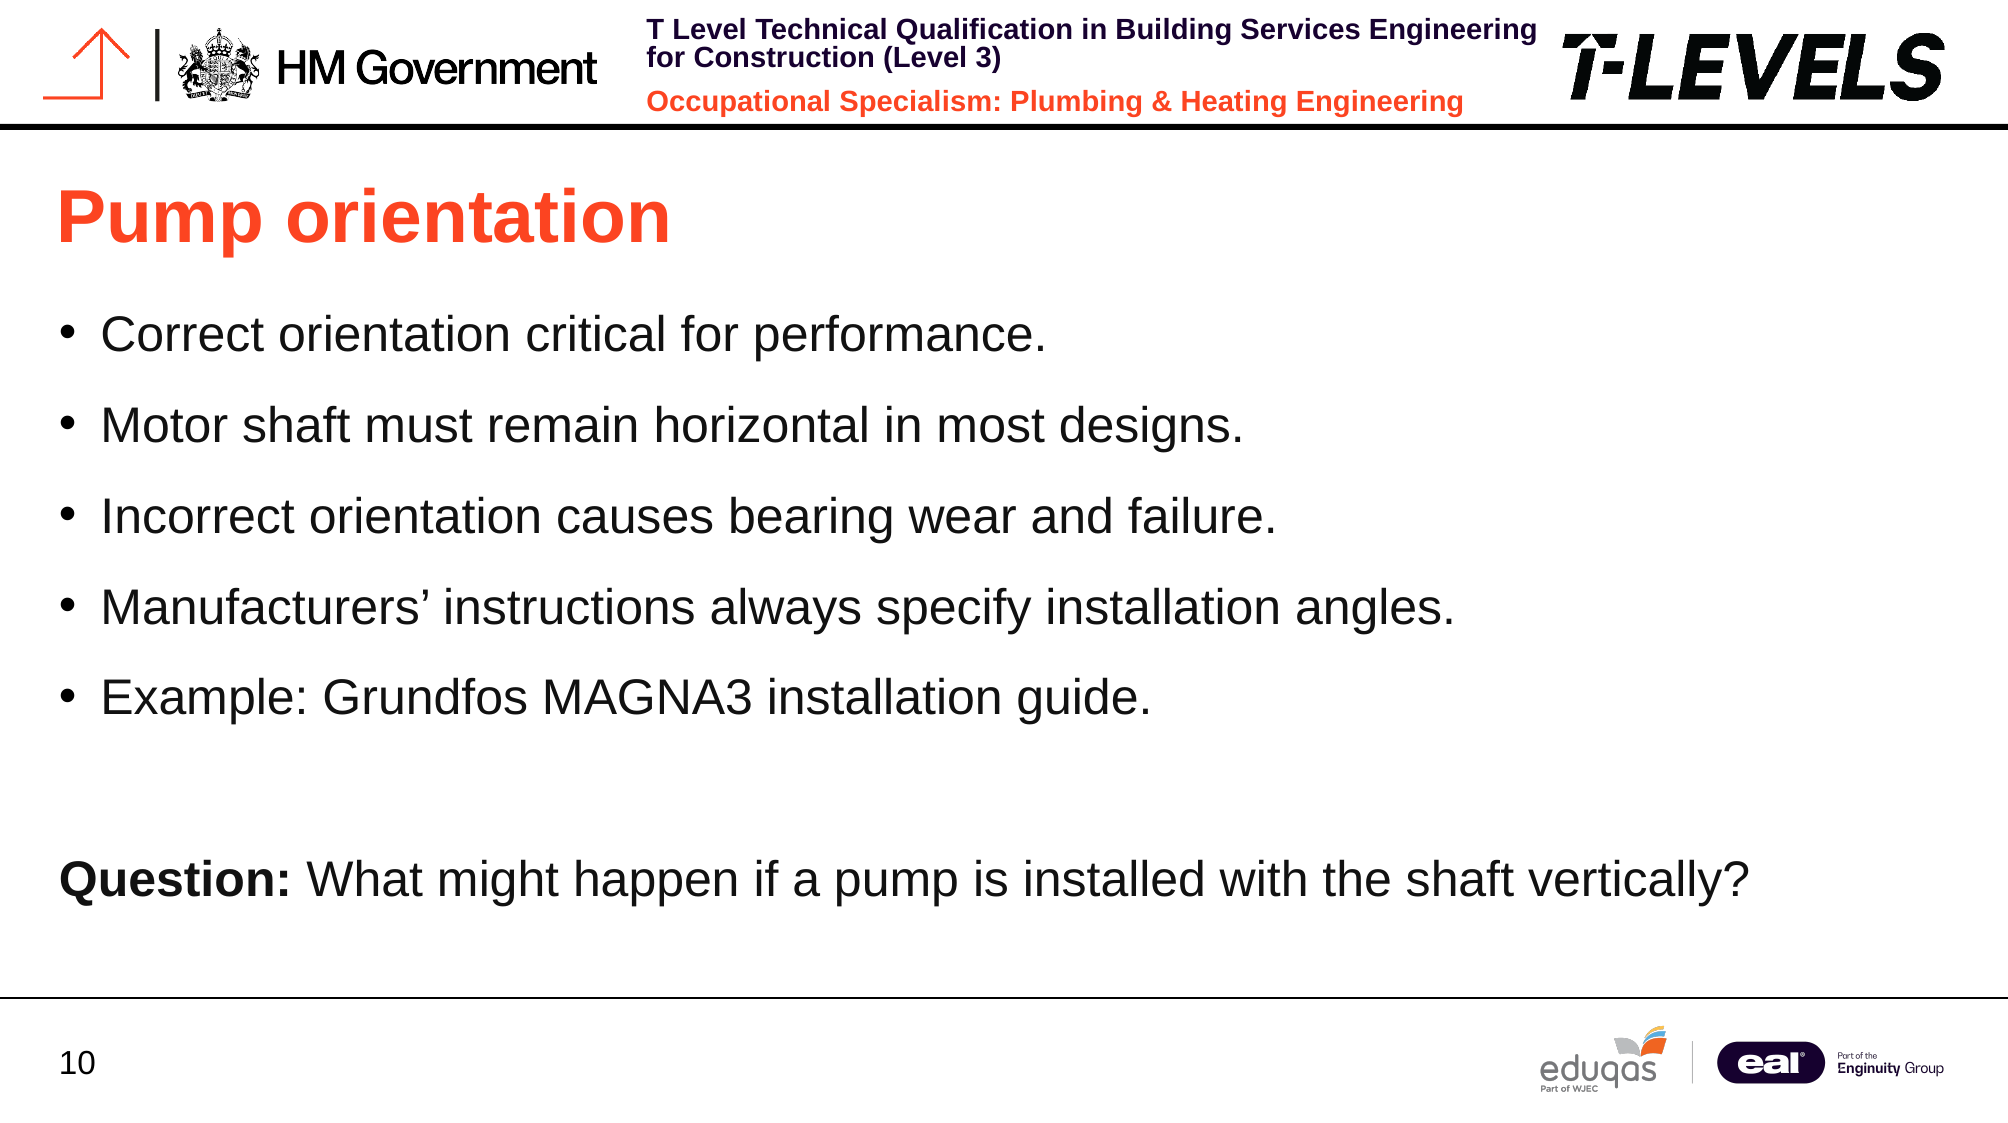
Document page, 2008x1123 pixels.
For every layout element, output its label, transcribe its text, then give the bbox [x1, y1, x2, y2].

picture [38, 27, 136, 100]
picture [155, 28, 597, 102]
list Correct orientation critical for performance. Motor shaft must remain horizontal in most designs. Incorrect orientation causes bearing wear and failure. Manufacturers’ instructions always specify installation angles. Example: Grundfos MAGNA3 installation guide. Question: What might happen if a pump is installed with the shaft vertically? [59, 295, 1949, 971]
title Pump orientation [41, 111, 1949, 314]
picture [1543, 25, 1964, 108]
picture [1535, 1021, 1949, 1097]
